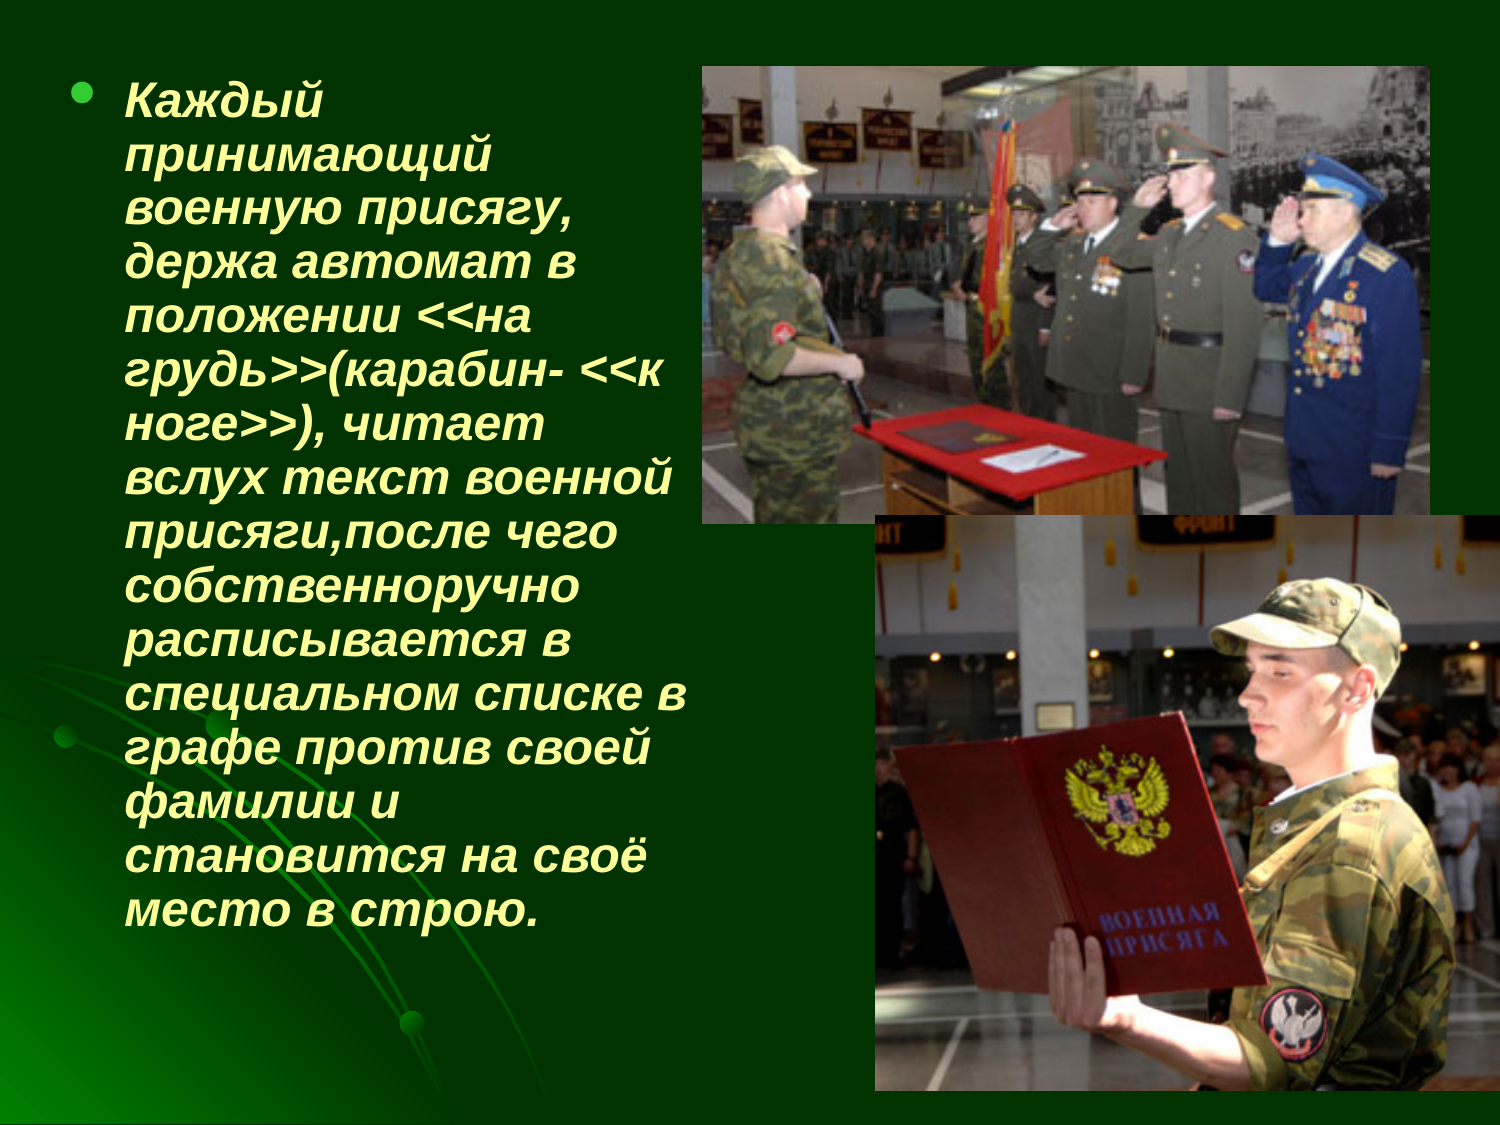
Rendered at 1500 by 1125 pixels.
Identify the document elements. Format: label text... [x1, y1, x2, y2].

picture [702, 66, 1500, 1091]
list Каждый принимающий военную присягу, держа автомат в положении <<на грудь>>(карабин- <<к ноге>>), читает вслух текст военной присяги,после чего собственноручно расписывается в специальном списке в графе против своей фамилии и становится на своё место в строю. [52, 66, 716, 1030]
